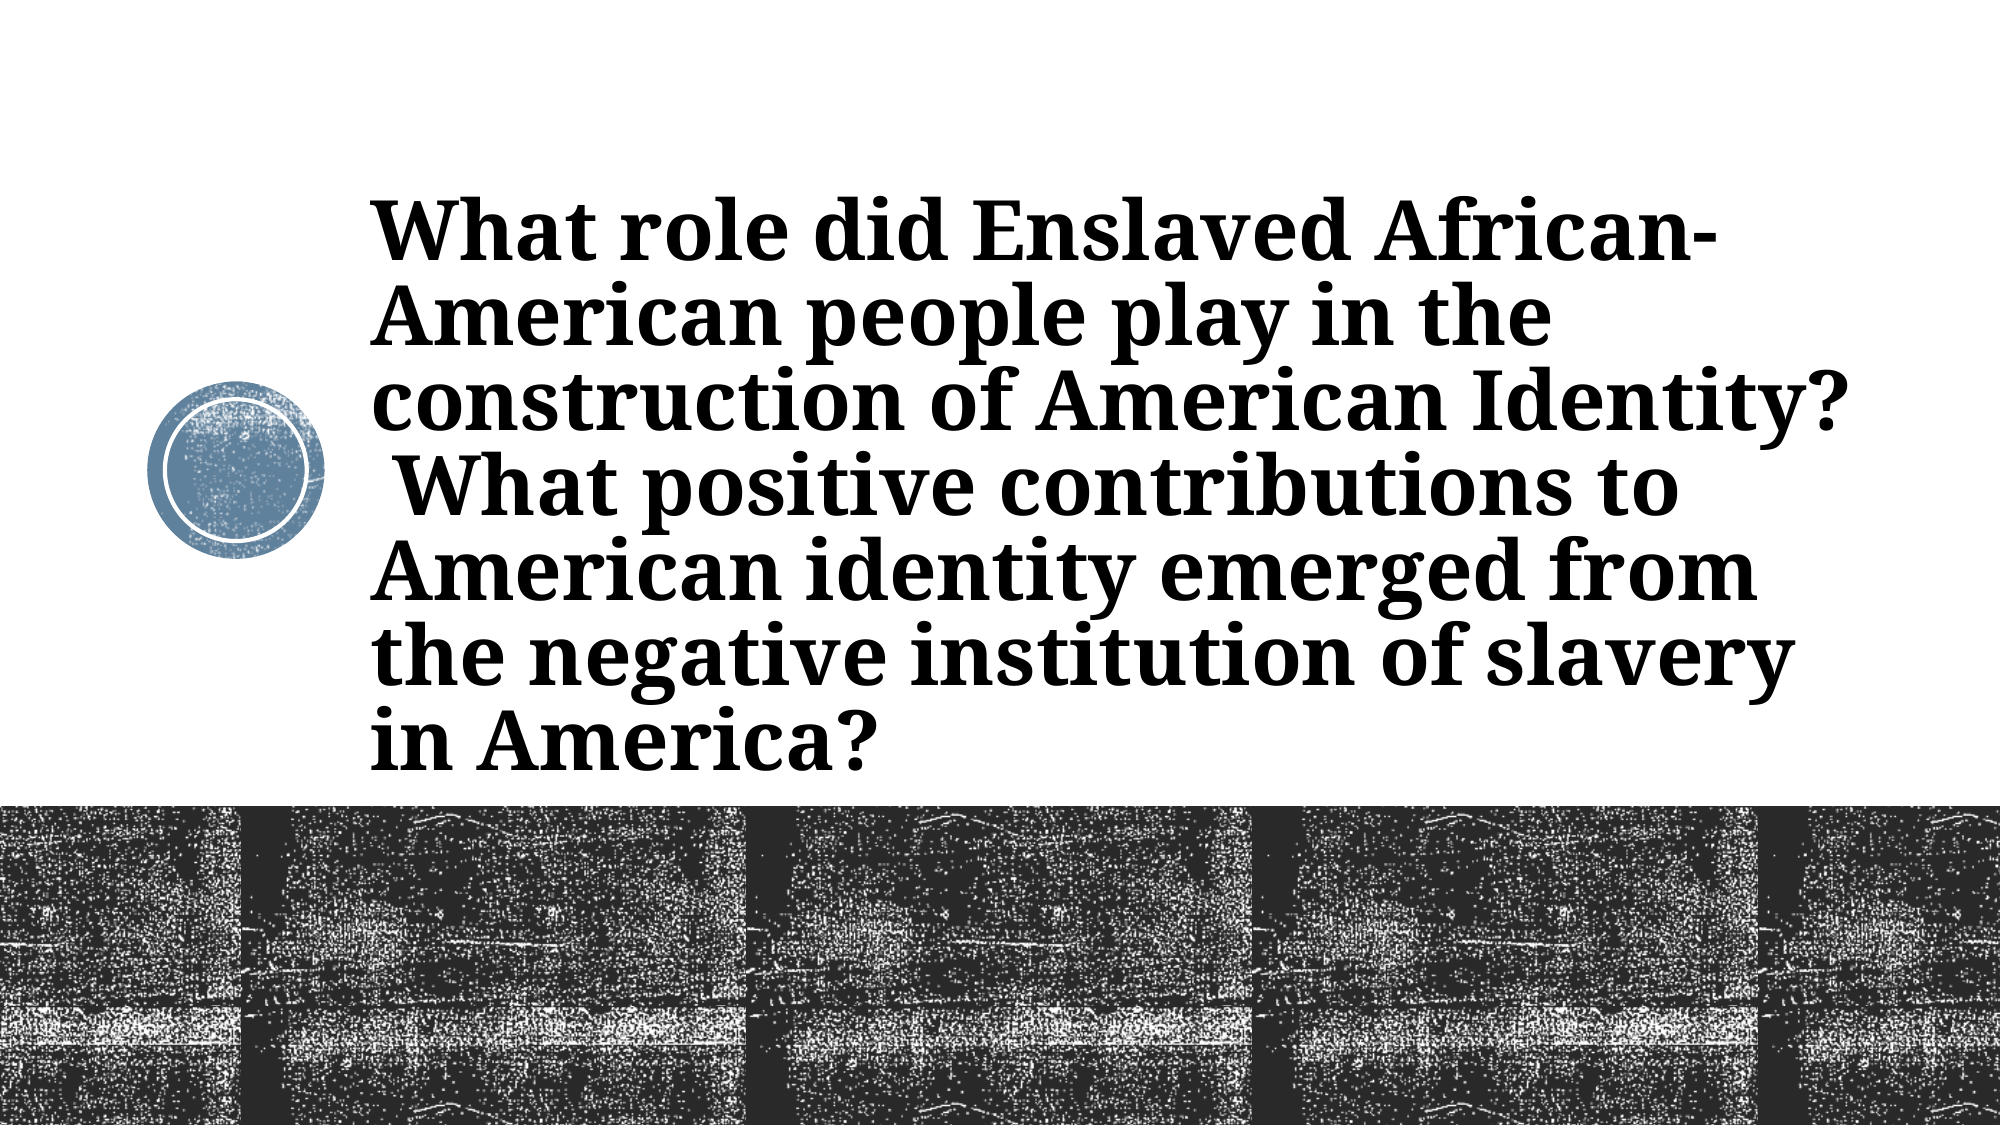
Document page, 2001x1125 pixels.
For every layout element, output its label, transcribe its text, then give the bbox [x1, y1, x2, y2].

title What role did Enslaved African-American people play in the construction of American Identity? What positive contributions to American identity emerged from the negative institution of slavery in America? [355, 201, 1878, 779]
